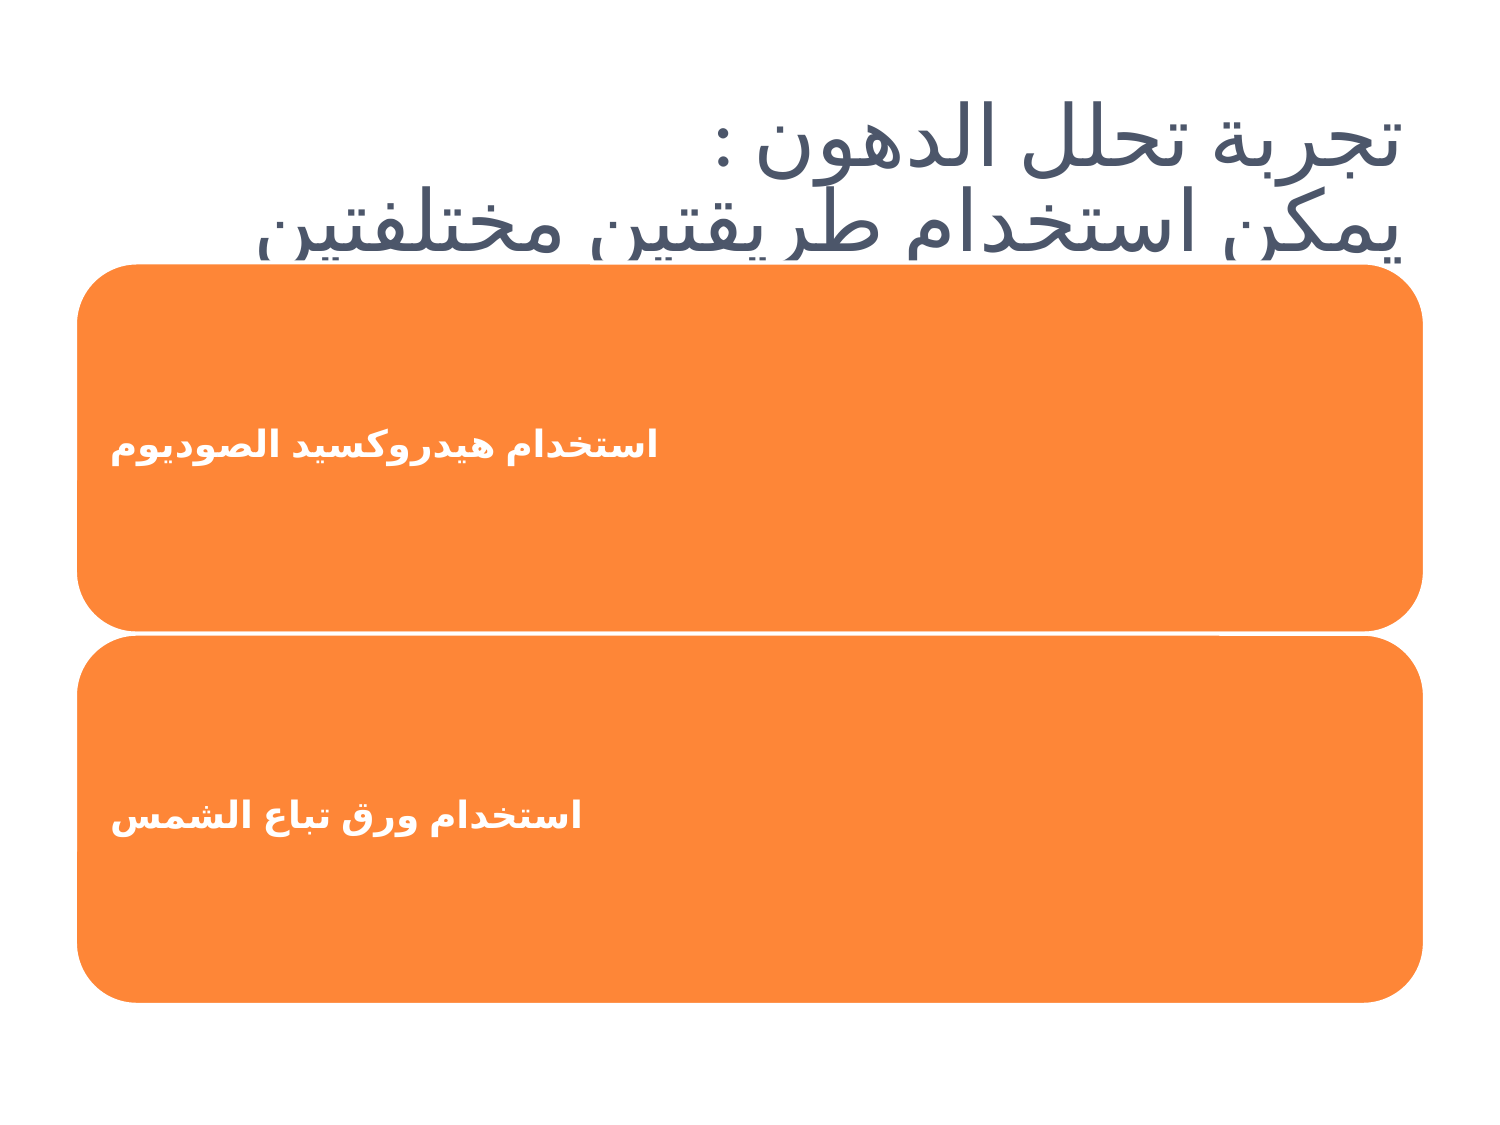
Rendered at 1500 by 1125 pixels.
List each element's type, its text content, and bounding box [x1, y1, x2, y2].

title تجربة تحلل الدهون : يمكن استخدام طريقتين مختلفتين [70, 93, 1421, 264]
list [74, 262, 1426, 1006]
